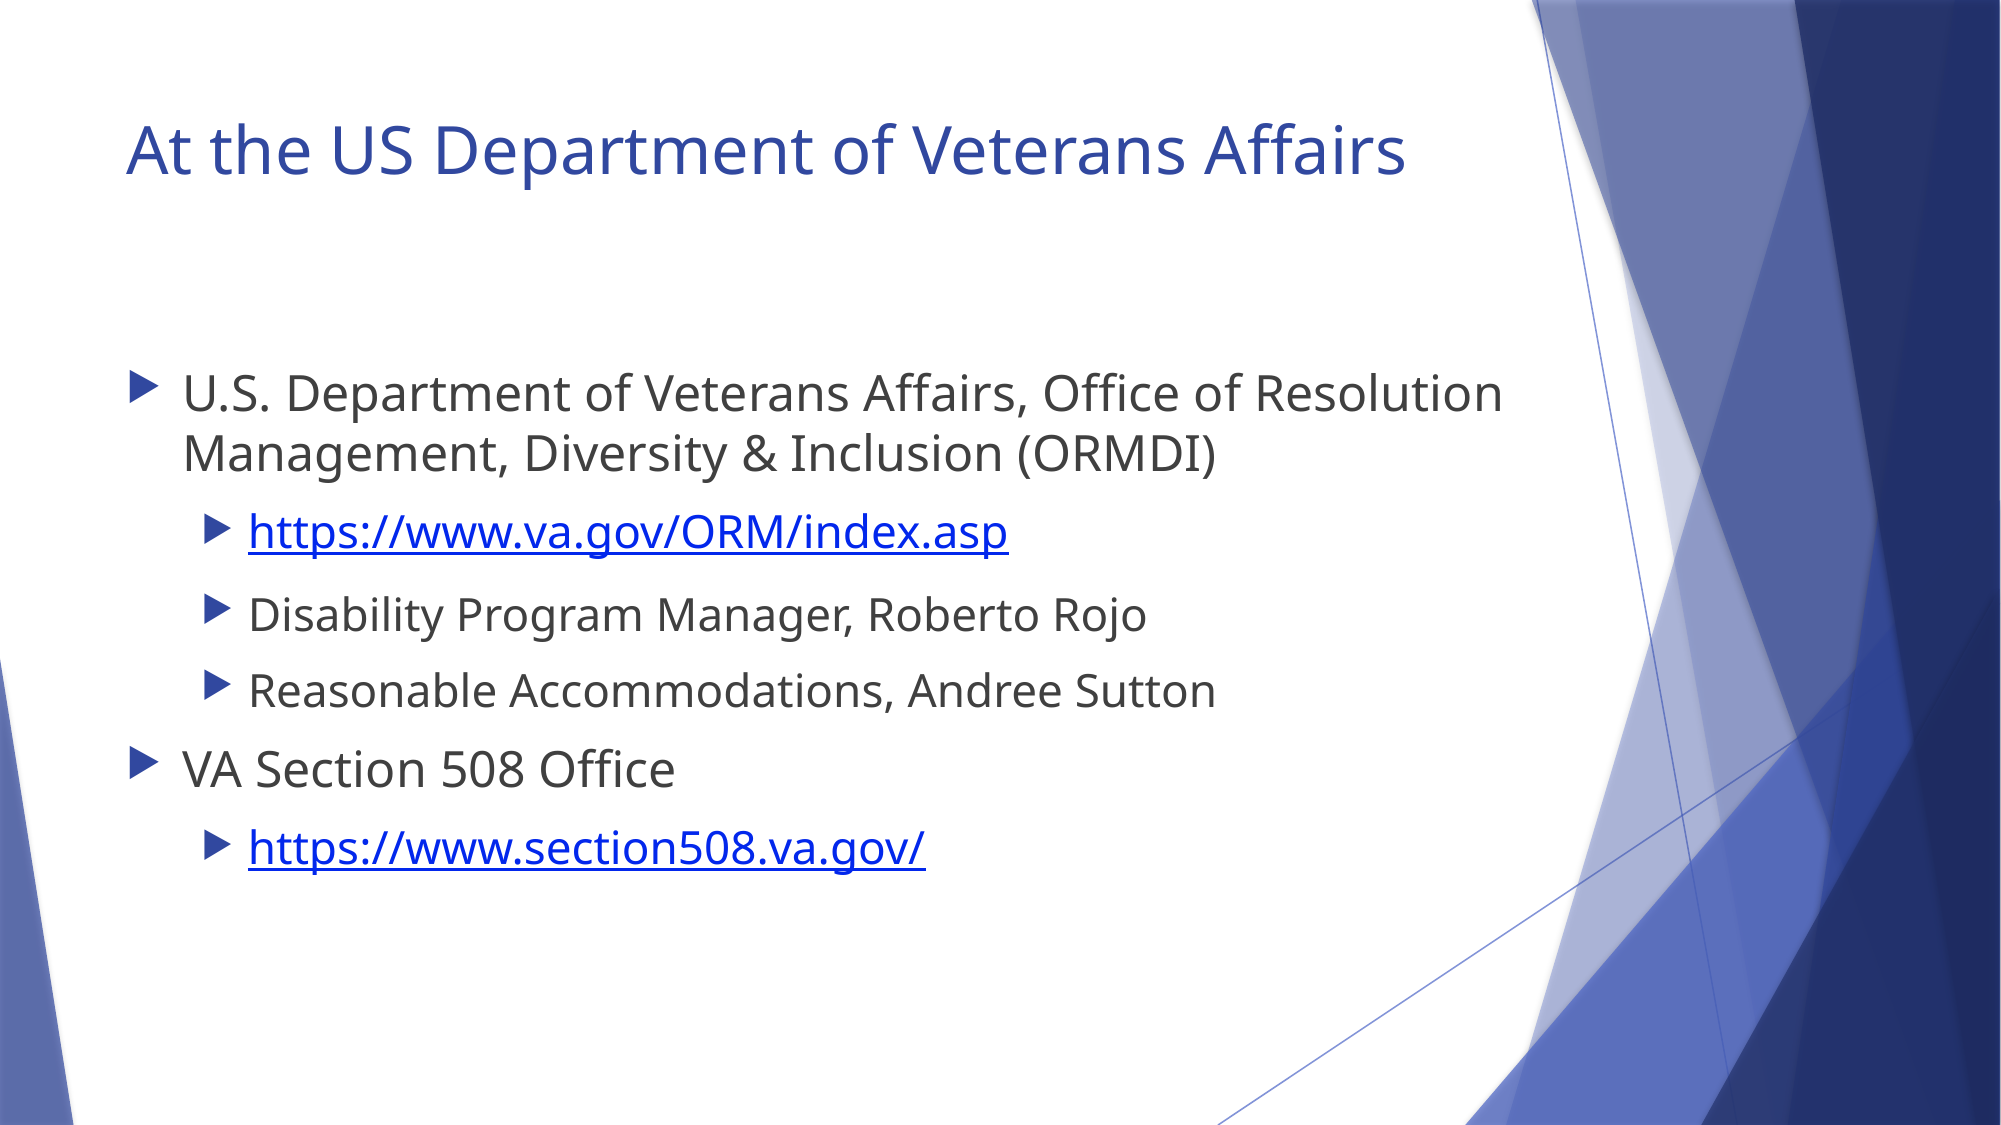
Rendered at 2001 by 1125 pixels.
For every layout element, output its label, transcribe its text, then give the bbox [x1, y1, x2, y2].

list U.S. Department of Veterans Affairs, Office of Resolution Management, Diversity & Inclusion (ORMDI) https://www.va.gov/ORM/index.asp Disability Program Manager, Roberto Rojo Reasonable Accommodations, Andree Sutton VA Section 508 Office https://www.section508.va.gov/ [111, 354, 1522, 992]
title At the US Department of Veterans Affairs [111, 99, 1522, 317]
